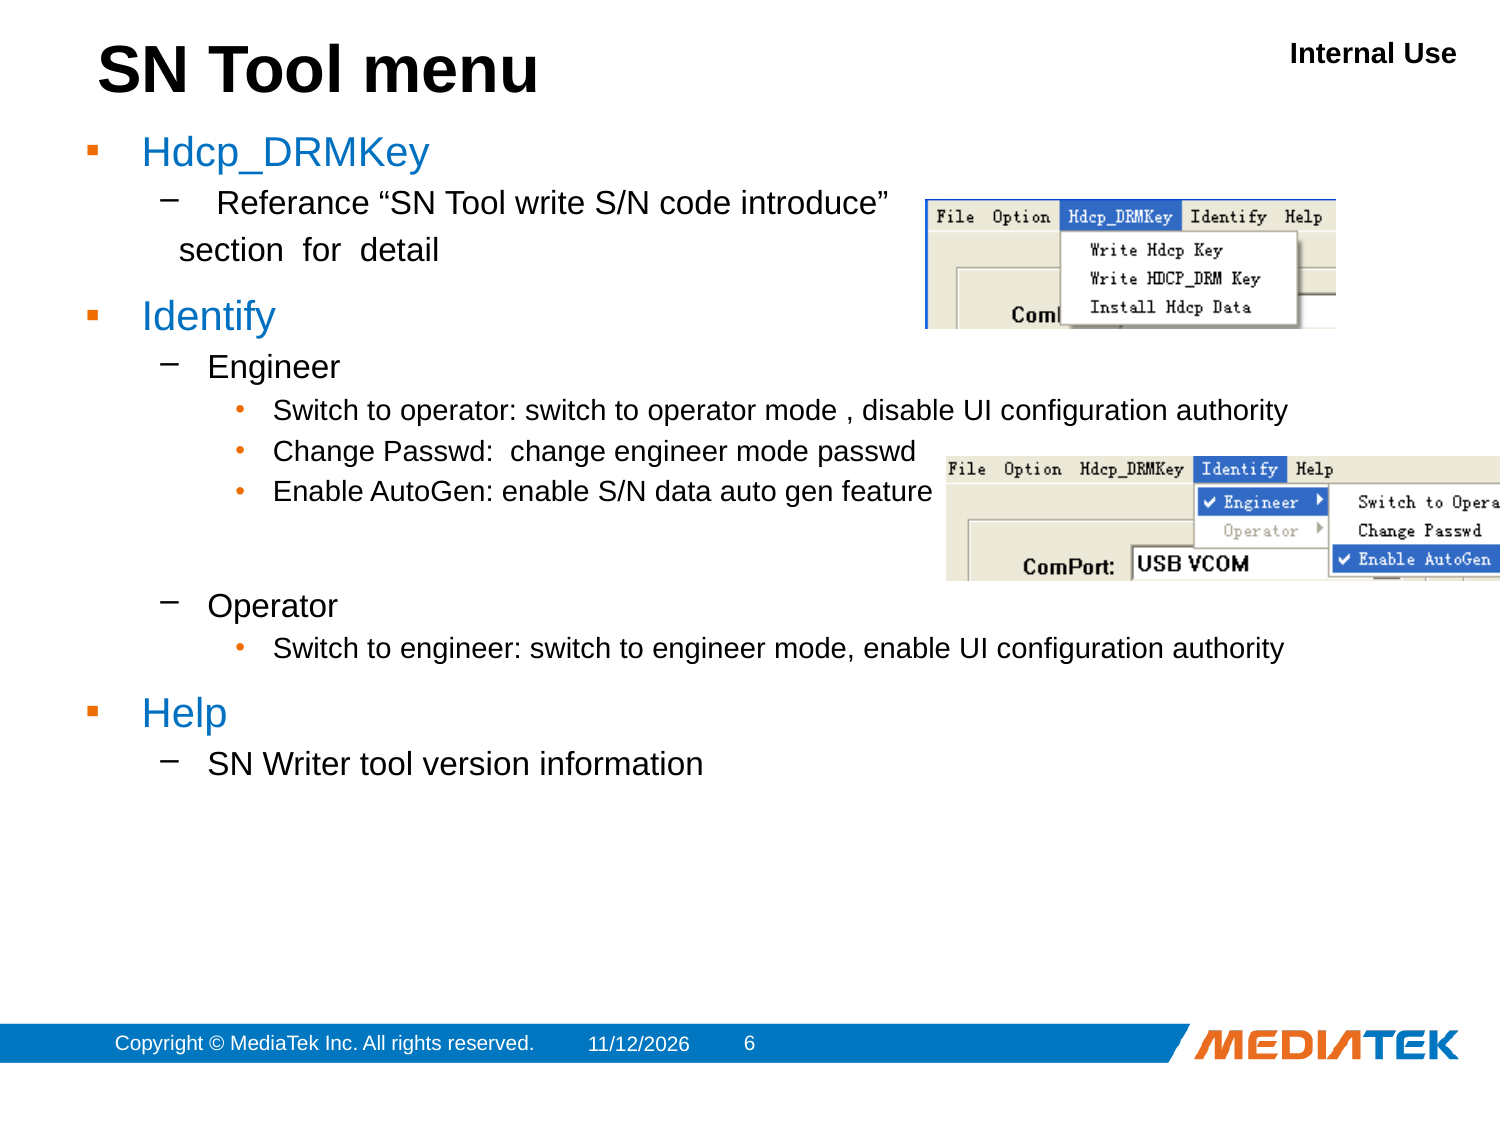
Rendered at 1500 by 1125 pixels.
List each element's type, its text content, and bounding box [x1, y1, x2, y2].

title SN Tool menu [81, 11, 1405, 116]
picture [789, 1023, 1459, 1063]
picture [925, 199, 1336, 329]
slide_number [573, 1022, 711, 1090]
picture [946, 456, 1500, 581]
slide_number 5 [711, 1022, 789, 1090]
picture [0, 1023, 99, 1063]
list Hdcp_DRMKey Referance “SN Tool write S/N code introduce” section for detail Identify Engineer Switch to operator: switch to operator mode , disable UI configuration authority Change Passwd: change engineer mode passwd Enable AutoGen: enable S/N data auto gen feature Operator Switch to engineer: switch to engineer mode, enable UI configuration authority Help SN Writer tool version information [70, 116, 1442, 1044]
footer Copyright © MediaTek Inc. All rights reserved. [99, 1022, 573, 1090]
